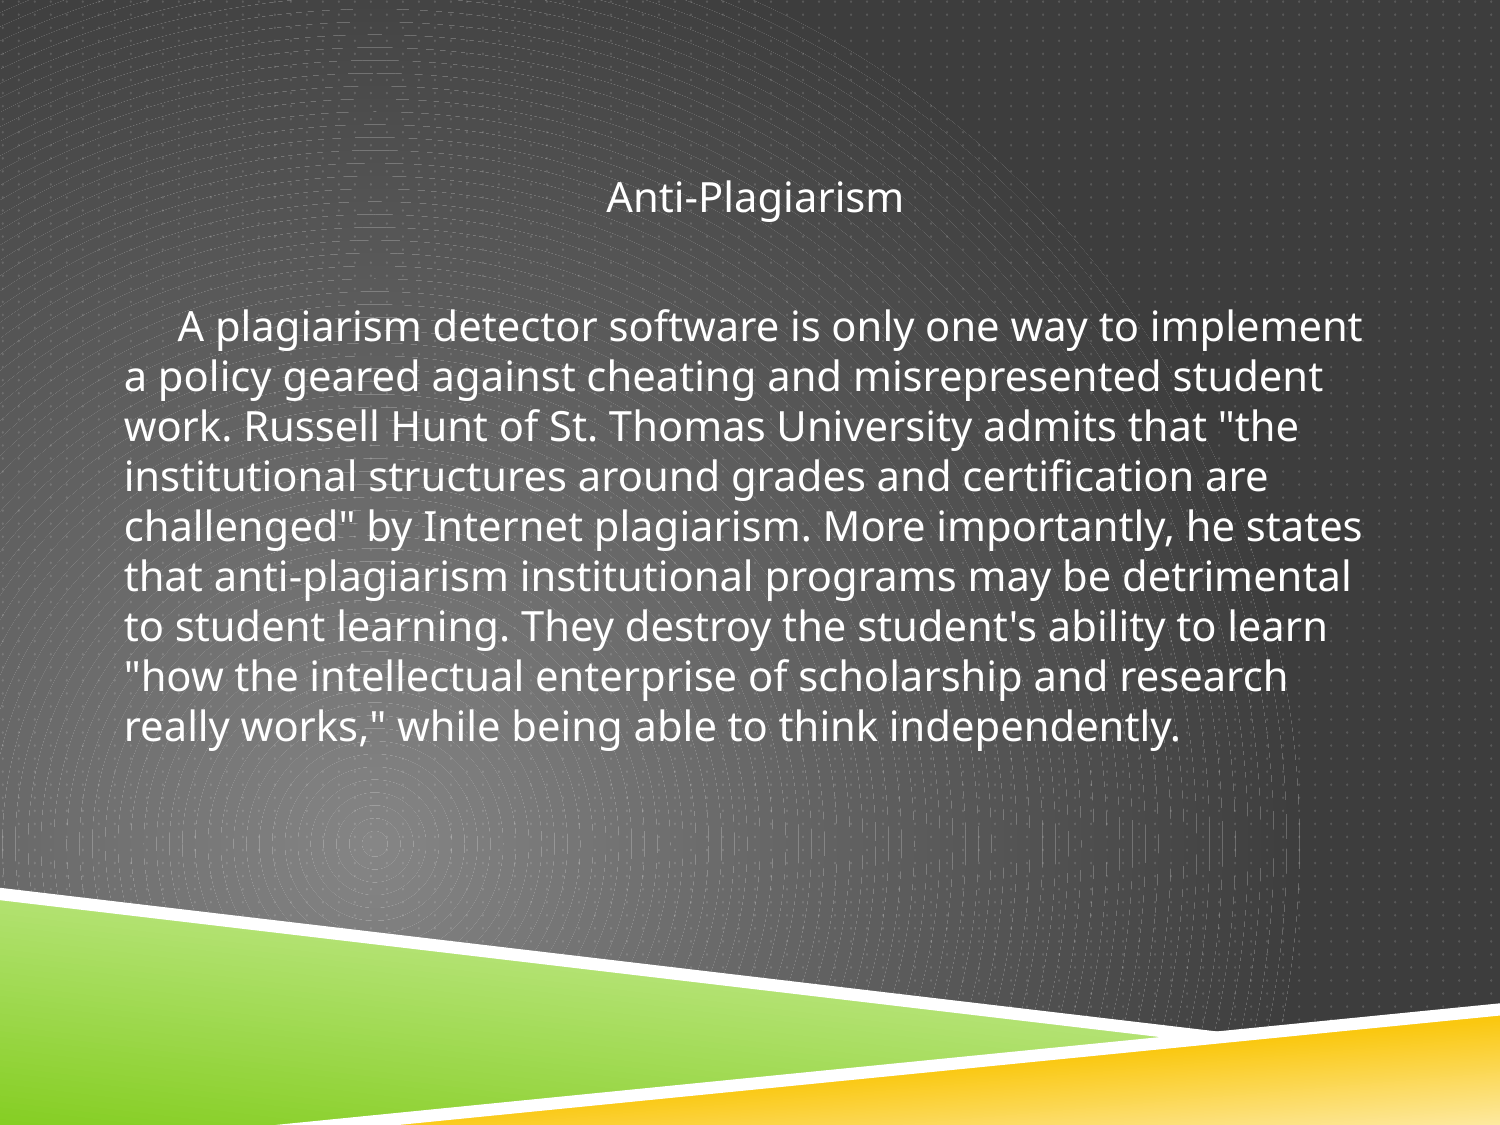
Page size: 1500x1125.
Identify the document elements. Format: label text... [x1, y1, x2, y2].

list Anti-Plagiarism A plagiarism detector software is only one way to implement a policy geared against cheating and misrepresented student work. Russell Hunt of St. Thomas University admits that "the institutional structures around grades and certification are challenged" by Internet plagiarism. More importantly, he states that anti-plagiarism institutional programs may be detrimental to student learning. They destroy the student's ability to learn "how the intellectual enterprise of scholarship and research really works," while being able to think independently. [112, 98, 1388, 875]
